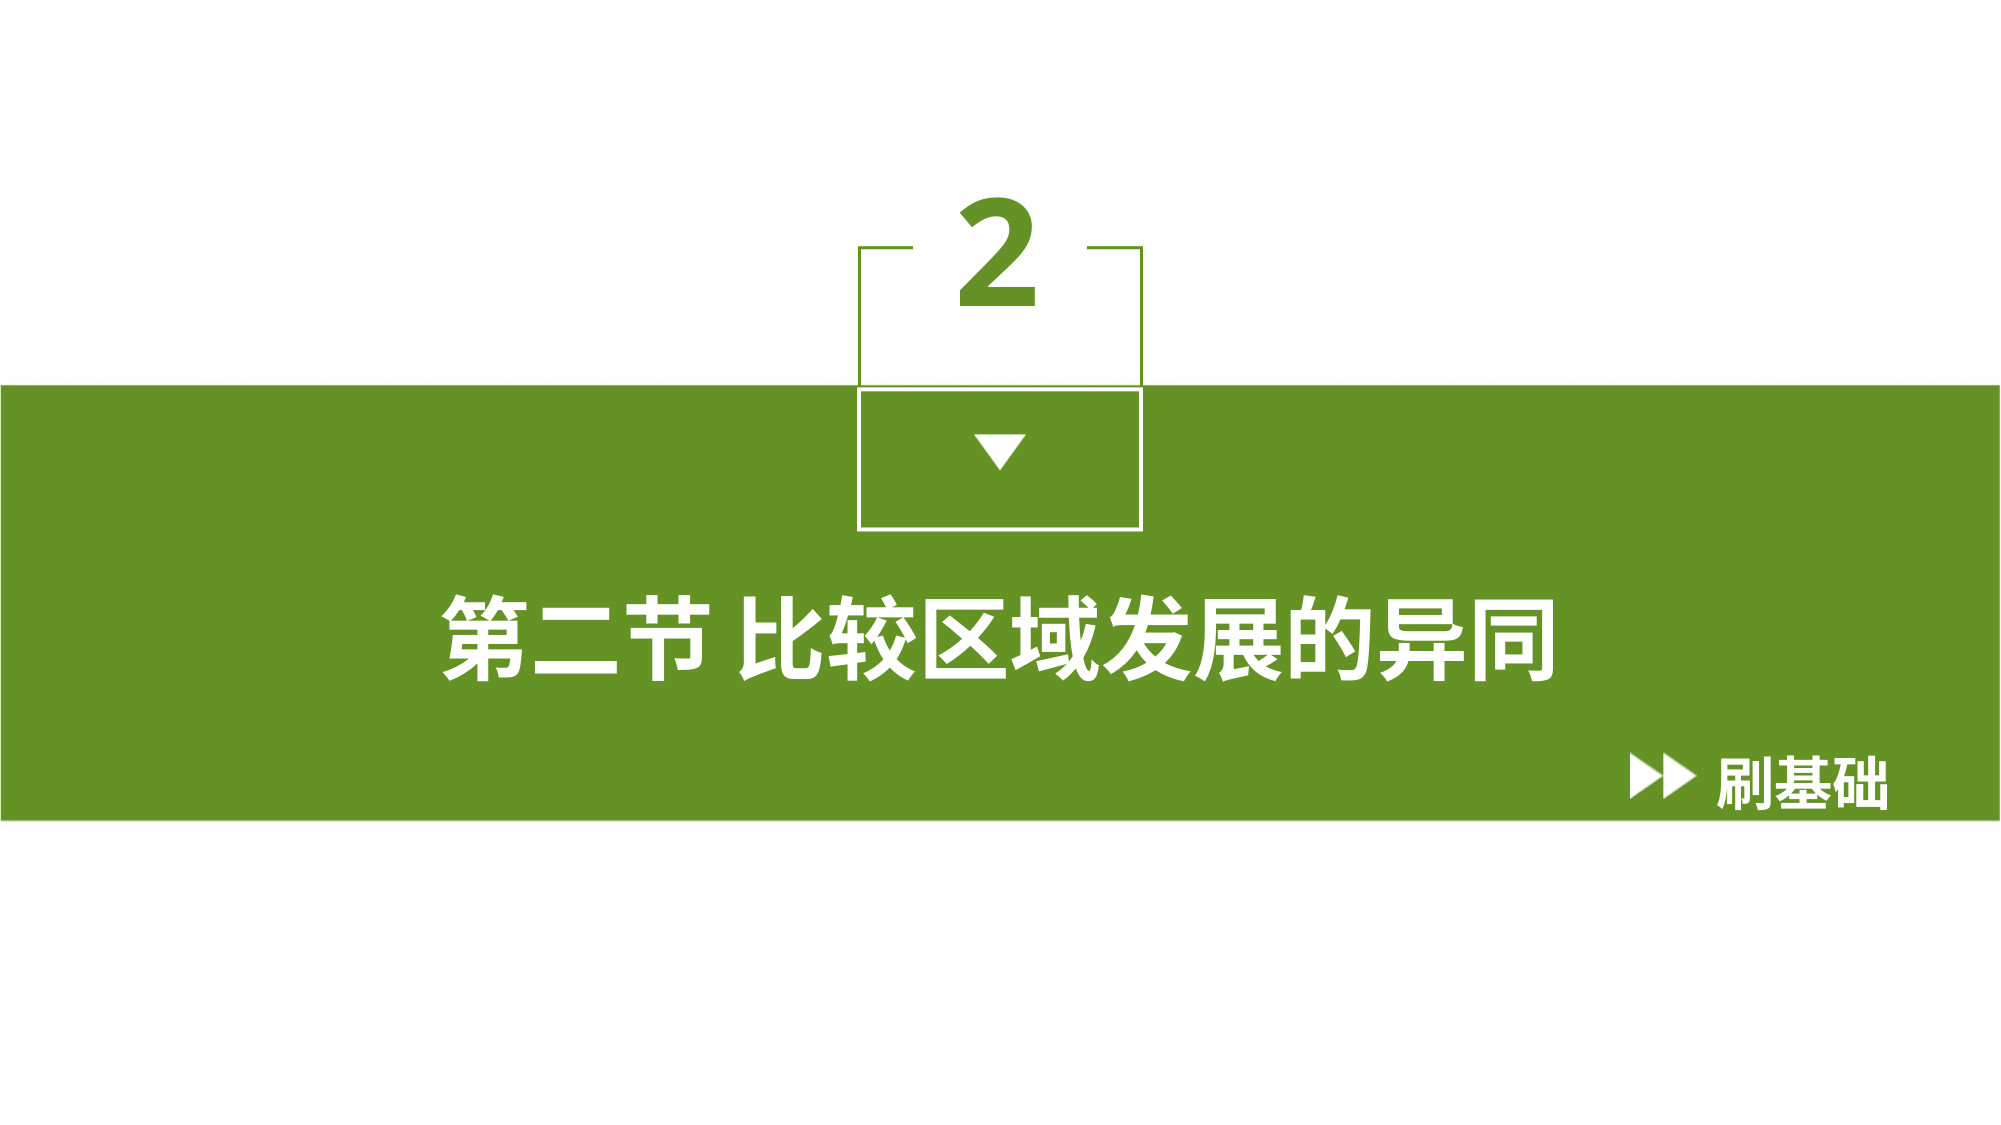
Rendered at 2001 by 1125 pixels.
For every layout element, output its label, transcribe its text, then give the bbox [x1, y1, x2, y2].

text_box 第二节 比较区域发展的异同 [0, 572, 2000, 699]
text_box 刷基础 [1715, 718, 1997, 812]
picture [0, 699, 2000, 1125]
text_box 2 [865, 148, 1130, 345]
picture [0, 0, 2000, 572]
